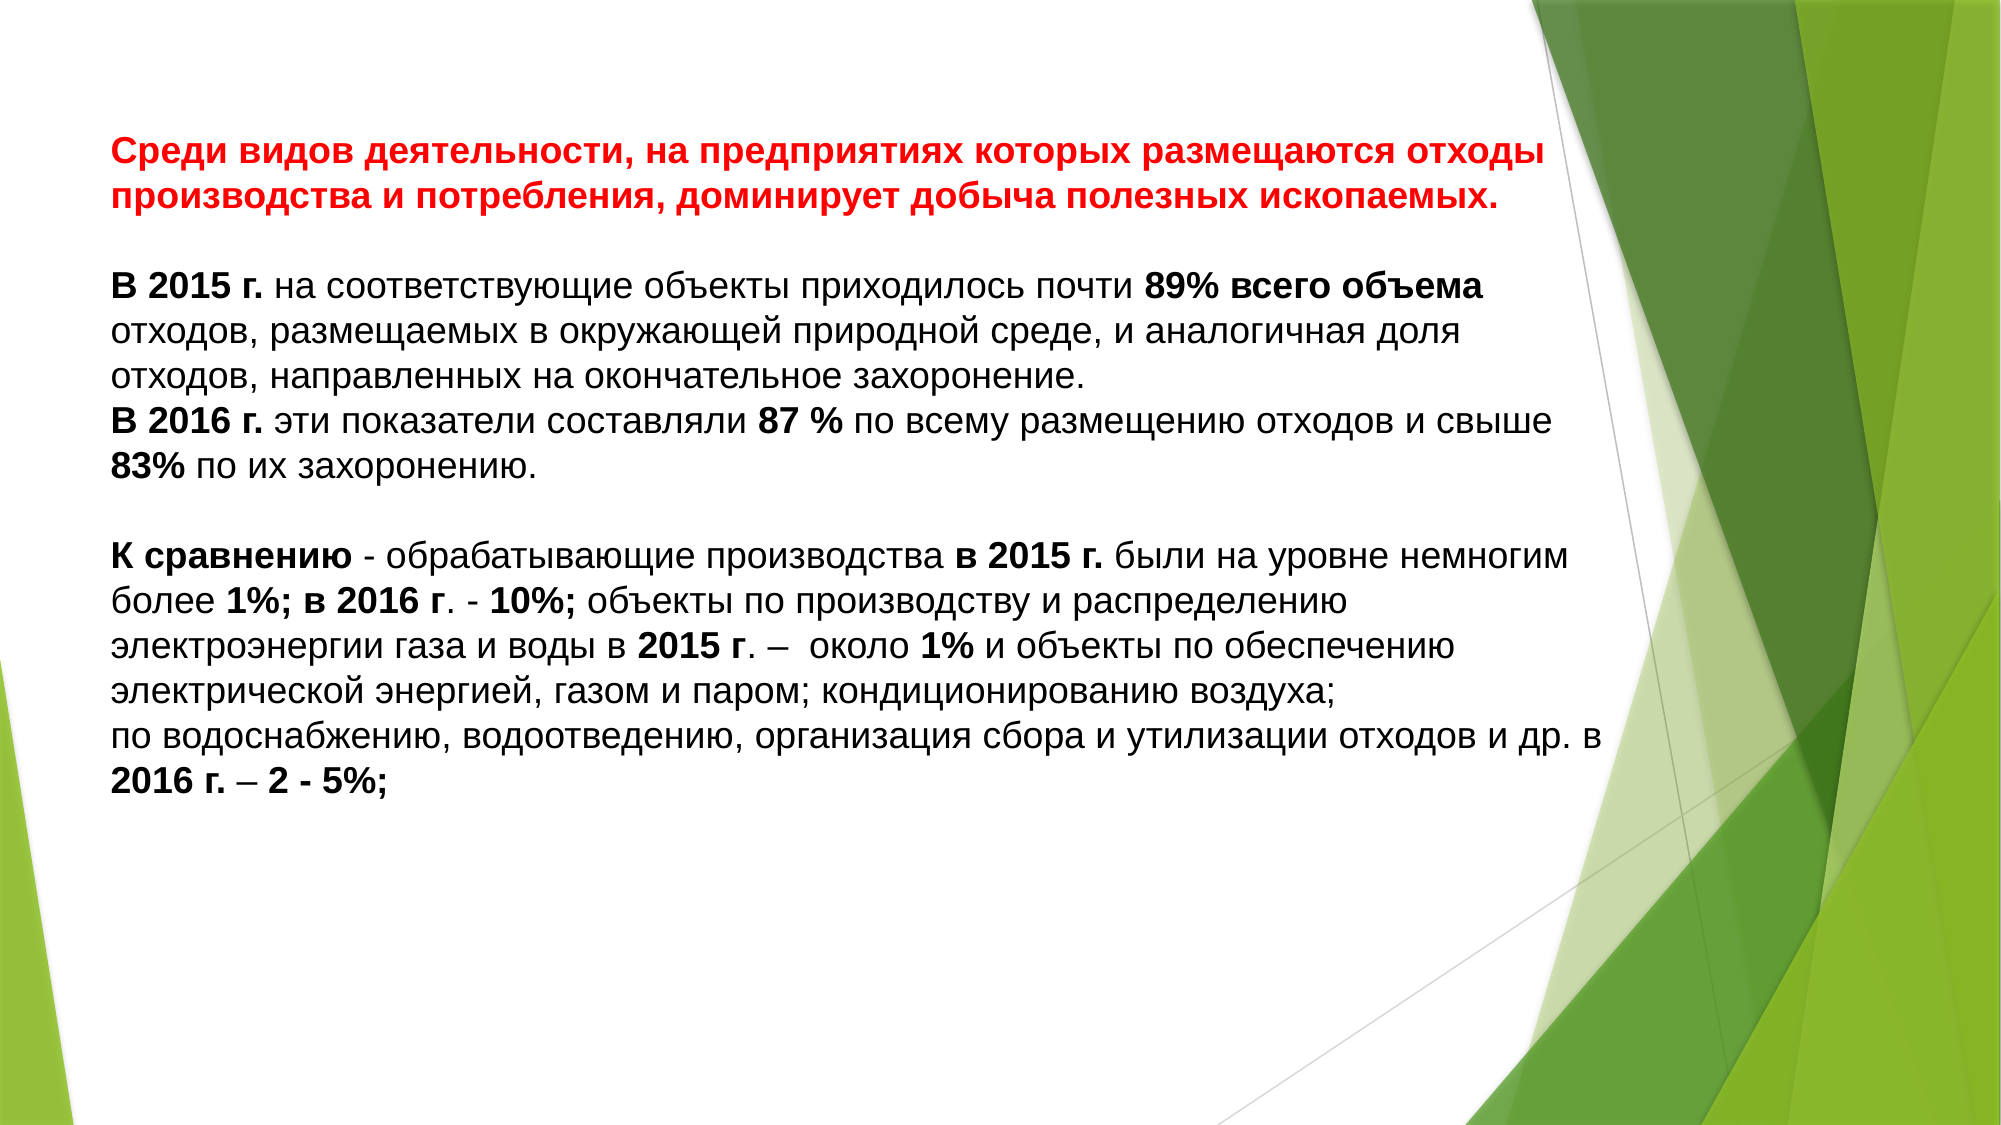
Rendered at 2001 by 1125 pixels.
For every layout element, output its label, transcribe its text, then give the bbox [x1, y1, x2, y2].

text_box Среди видов деятельности, на предприятиях которых размещаются отходы производства и потребления, доминирует добыча полезных ископаемых. В 2015 г. на соответствующие объекты приходилось почти 89% всего объема отходов, размещаемых в окружающей природной среде, и аналогичная доля отходов, направленных на окончательное захоронение. В 2016 г. эти показатели составляли 87 % по всему размещению отходов и свыше 83% по их захоронению. К сравнению - обрабатывающие производства в 2015 г. были на уровне немногим более 1%; в 2016 г. - 10%; объекты по производству и распределению электроэнергии газа и воды в 2015 г. – около 1% и объекты по обеспечению электрической энергией, газом и паром; кондиционированию воздуха; по водоснабжению, водоотведению, организация сбора и утилизации отходов и др. в 2016 г. – 2 - 5%; [95, 118, 1619, 808]
